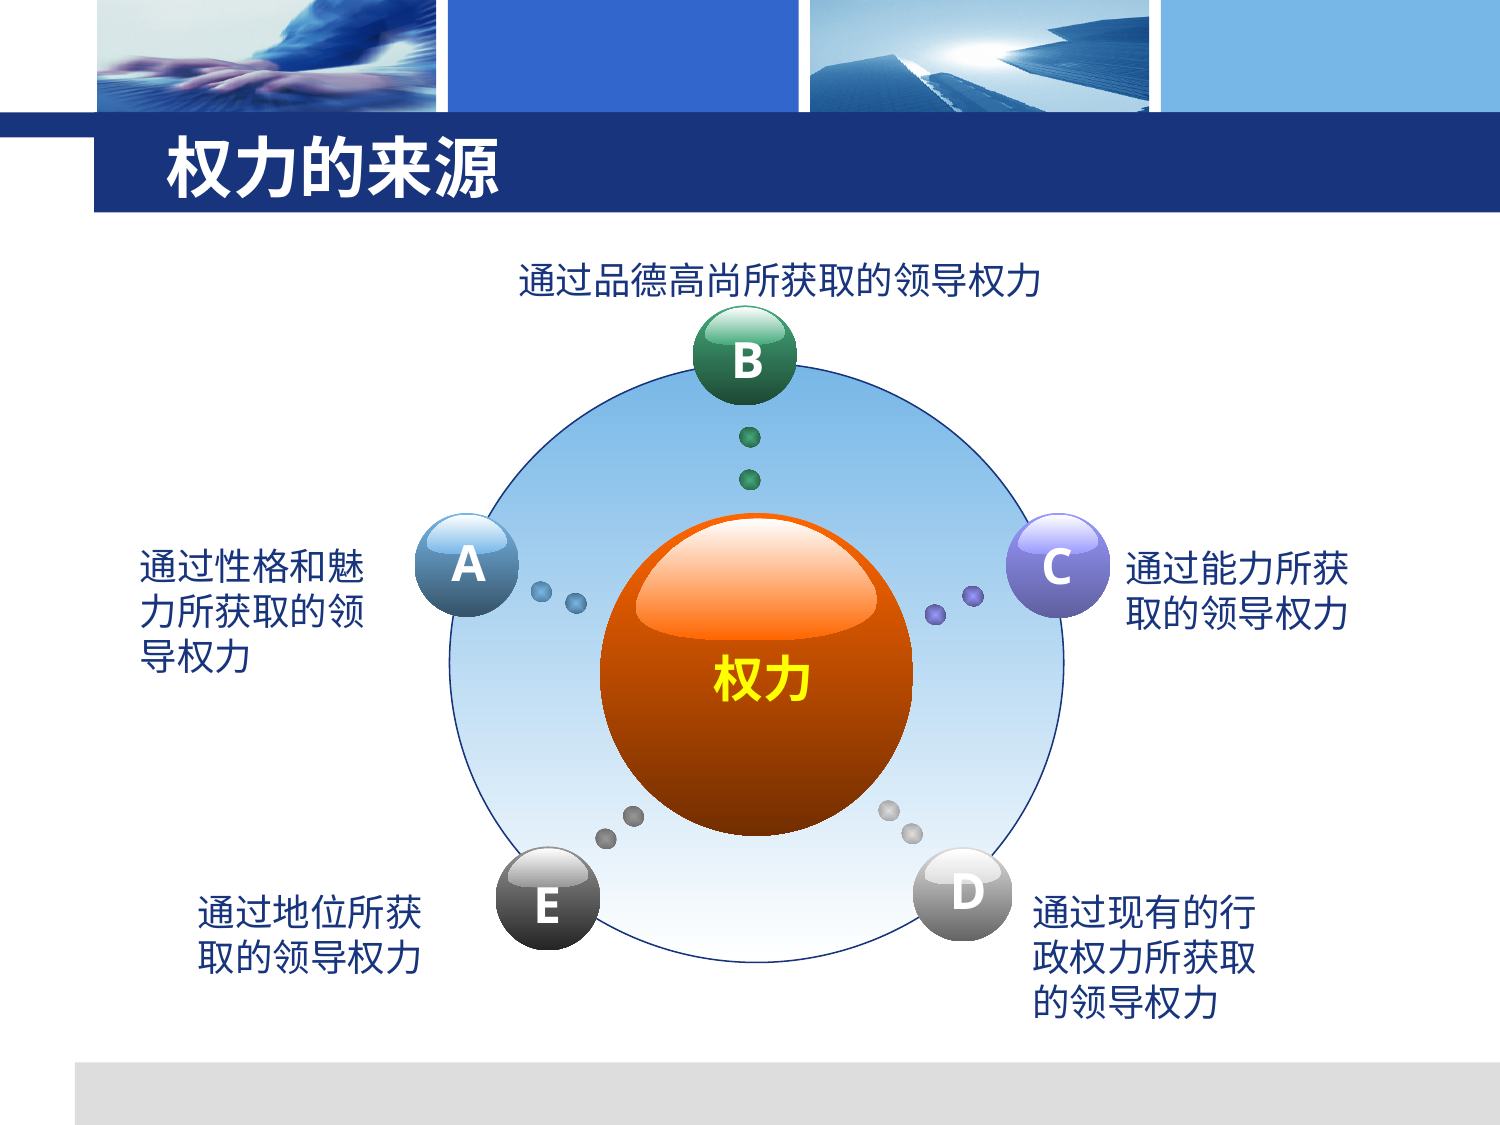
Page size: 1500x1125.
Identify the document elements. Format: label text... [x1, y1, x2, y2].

picture [97, 0, 437, 112]
title 权力的来源 [120, 120, 1400, 213]
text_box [124, 249, 1401, 1034]
picture [810, 0, 1150, 112]
